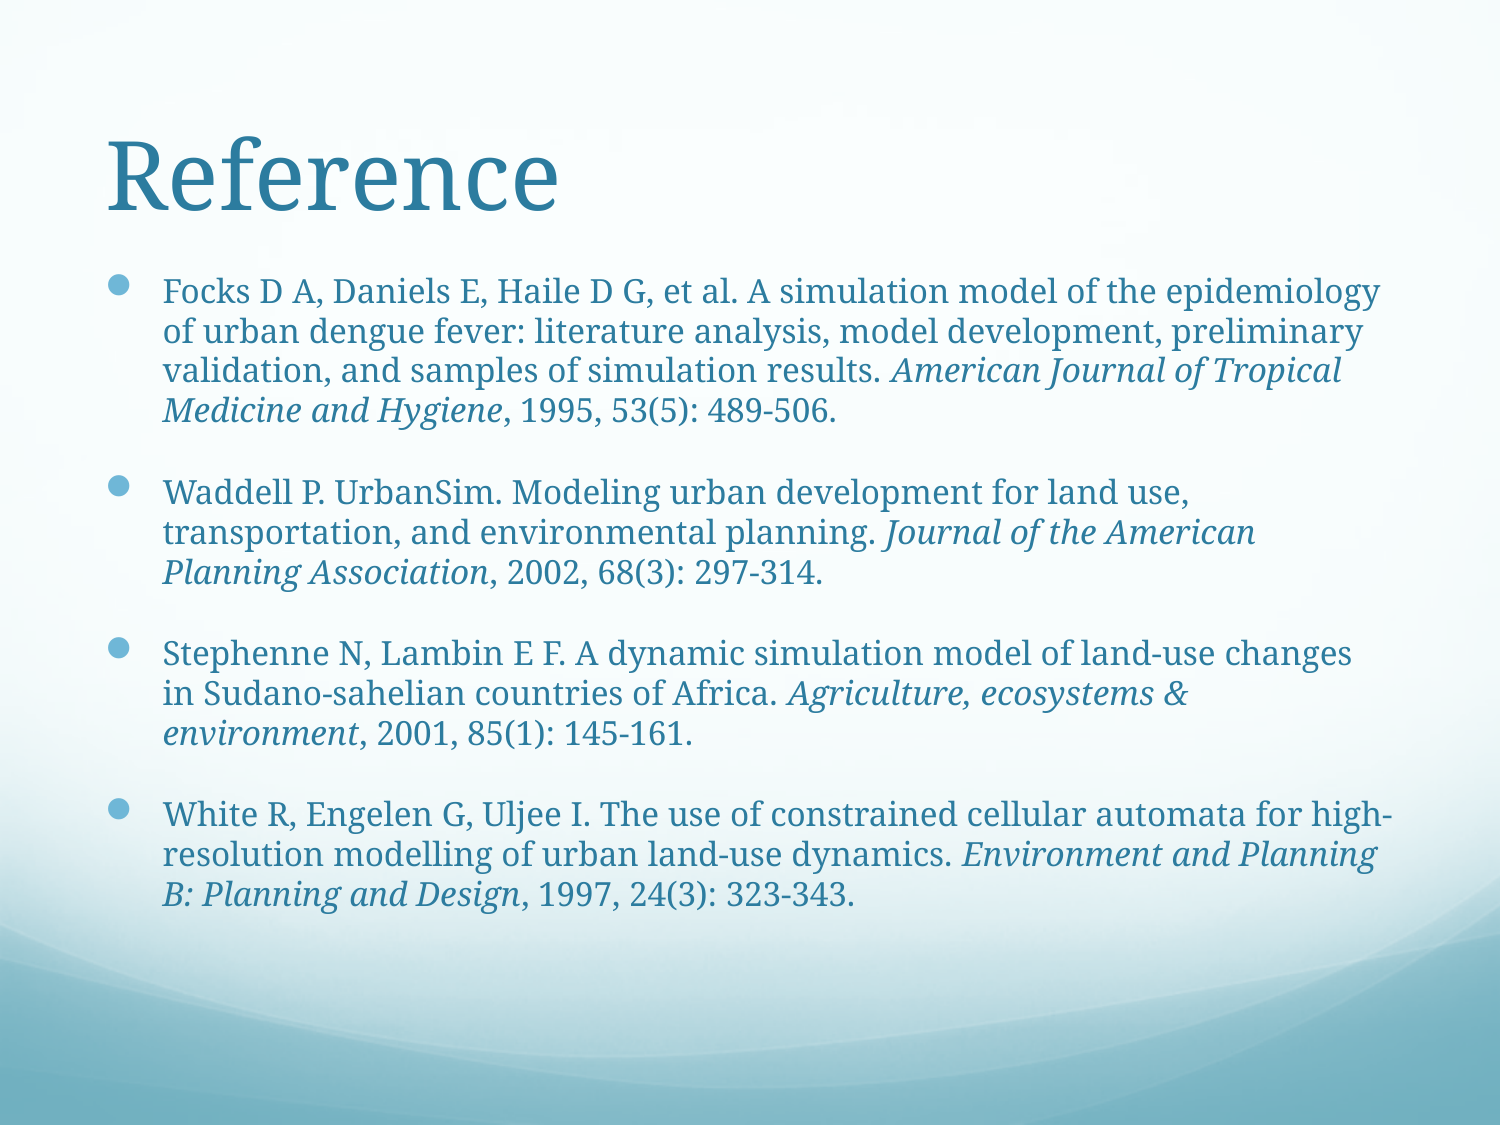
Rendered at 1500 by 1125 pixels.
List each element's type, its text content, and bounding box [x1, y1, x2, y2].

title Reference [90, 17, 1410, 237]
list Focks D A, Daniels E, Haile D G, et al. A simulation model of the epidemiology of urban dengue fever: literature analysis, model development, preliminary validation, and samples of simulation results. American Journal of Tropical Medicine and Hygiene, 1995, 53(5): 489-506. Waddell P. UrbanSim. Modeling urban development for land use, transportation, and environmental planning. Journal of the American Planning Association, 2002, 68(3): 297-314. Stephenne N, Lambin E F. A dynamic simulation model of land-use changes in Sudano-sahelian countries of Africa. Agriculture, ecosystems & environment, 2001, 85(1): 145-161. White R, Engelen G, Uljee I. The use of constrained cellular automata for high-resolution modelling of urban land-use dynamics. Environment and Planning B: Planning and Design, 1997, 24(3): 323-343. [90, 262, 1410, 975]
